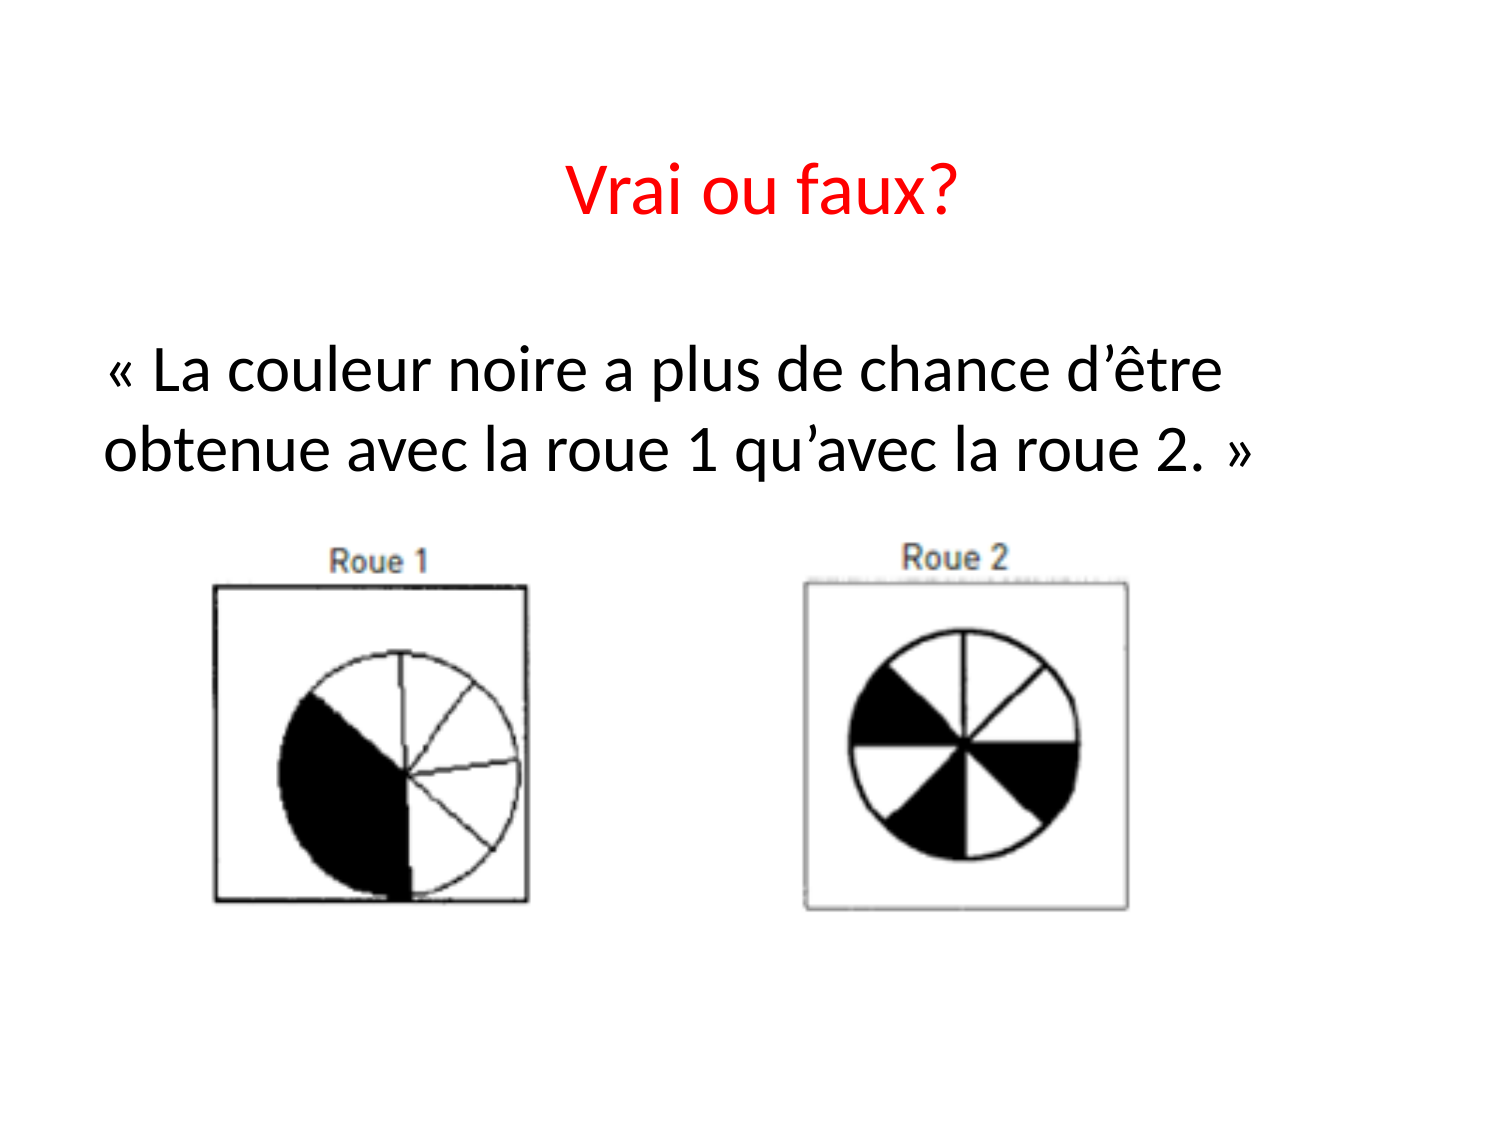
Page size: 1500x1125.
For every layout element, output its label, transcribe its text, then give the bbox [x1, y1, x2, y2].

picture [170, 512, 574, 929]
picture [740, 504, 1211, 951]
list Vrai ou faux? « La couleur noire a plus de chance d’être obtenue avec la roue 1 qu’avec la roue 2. » [88, 37, 1439, 929]
